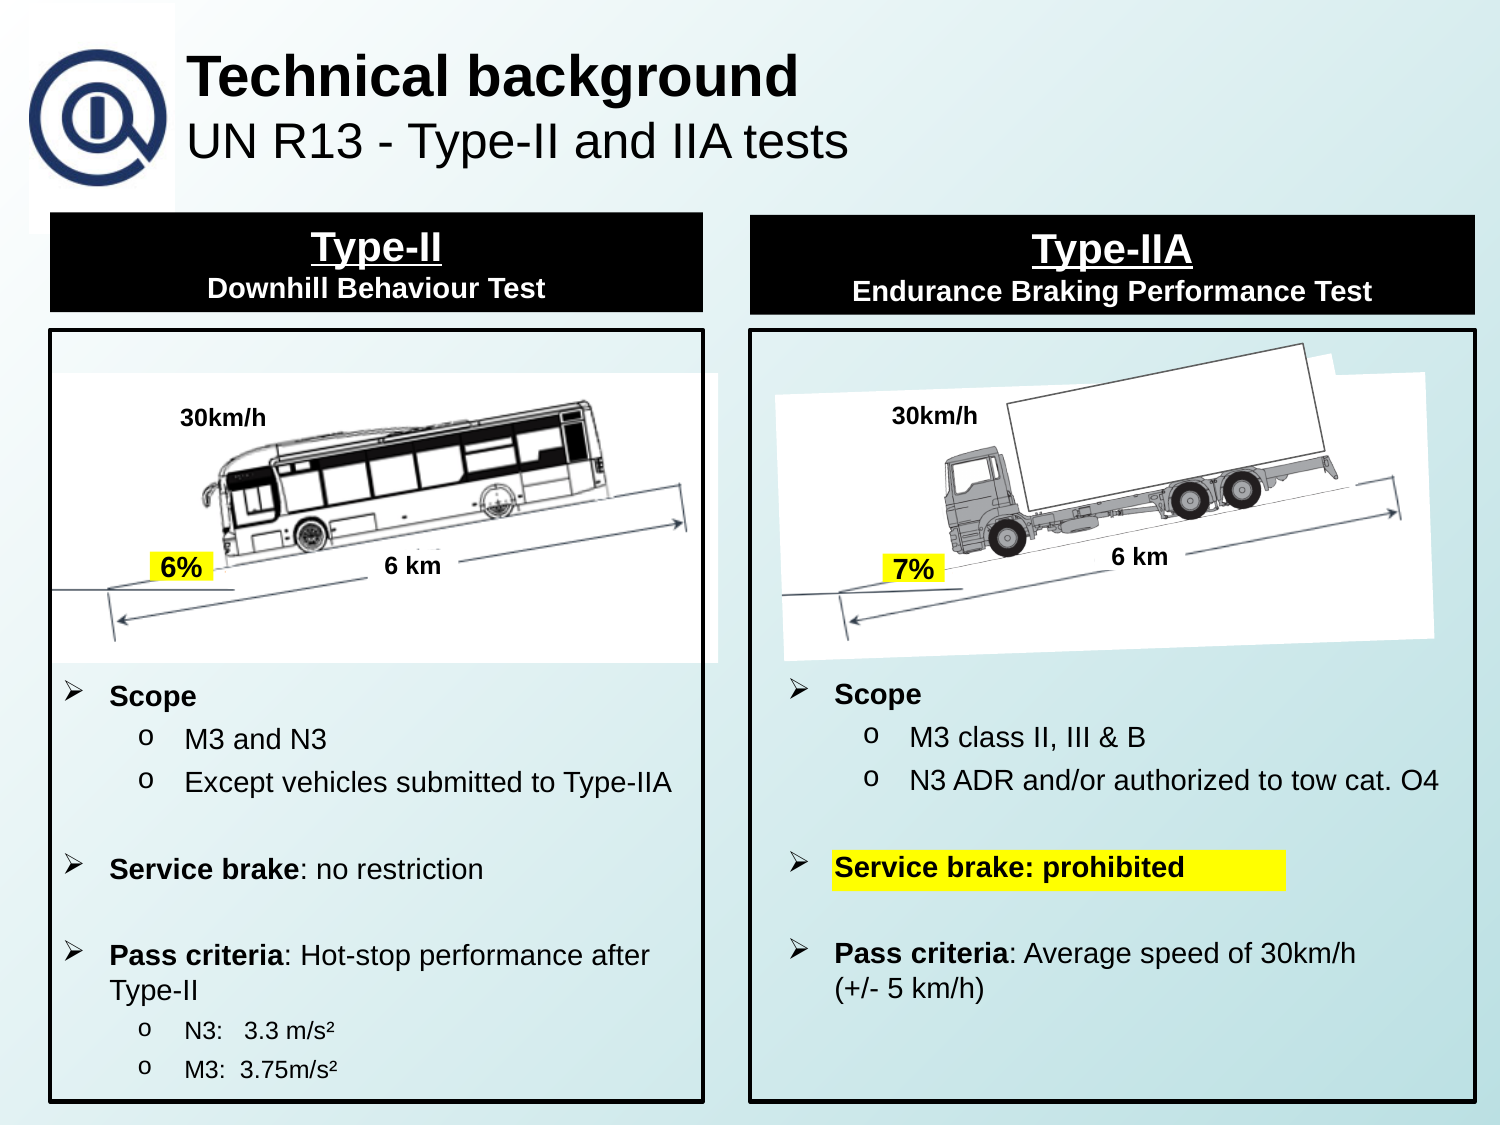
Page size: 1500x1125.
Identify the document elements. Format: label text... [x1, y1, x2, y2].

text_box [48, 669, 705, 1104]
title Technical background UN R13 - Type-II and IIA tests [171, 30, 1417, 219]
text_box Type-II Downhill Behaviour Test [50, 212, 703, 313]
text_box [779, 372, 1431, 651]
picture [29, 3, 175, 234]
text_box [49, 372, 719, 663]
text_box [48, 328, 705, 372]
text_box [748, 328, 1477, 1104]
text_box Type-IIA Endurance Braking Performance Test [750, 214, 1475, 315]
